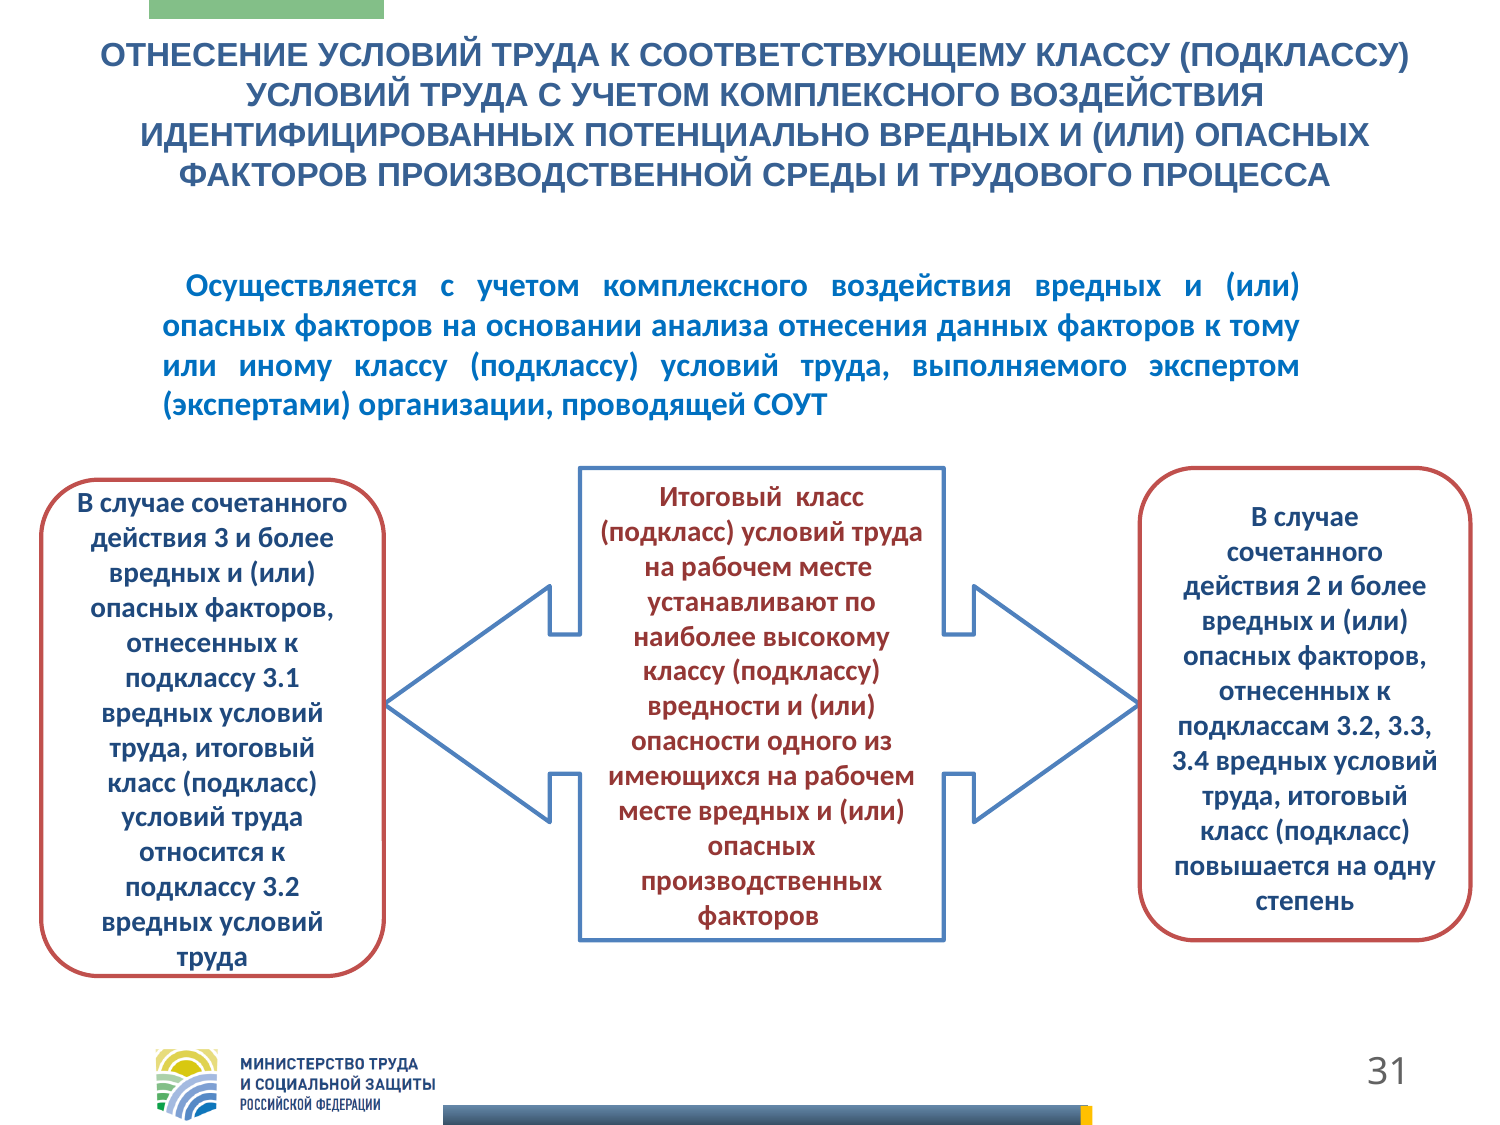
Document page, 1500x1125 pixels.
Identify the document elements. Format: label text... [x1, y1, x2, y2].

picture [147, 1043, 444, 1125]
text_box Итоговый класс (подкласс) условий труда на рабочем месте устанавливают по наиболее высокому классу (подклассу) вредности и (или) опасности одного из имеющихся на рабочем месте вредных и (или) опасных производственных факторов [386, 465, 1137, 943]
slide_number 31 [1340, 1042, 1425, 1103]
text_box В случае сочетанного действия 3 и более вредных и (или) опасных факторов, отнесенных к подклассу 3.1 вредных условий труда, итоговый класс (подкласс) условий труда относится к подклассу 3.2 вредных условий труда [39, 477, 386, 979]
picture [149, 0, 385, 19]
text_box [448, 1105, 1079, 1125]
text_box [1079, 1104, 1094, 1125]
text_box Осуществляется с учетом комплексного воздействия вредных и (или) опасных факторов на основании анализа отнесения данных факторов к тому или иному классу (подклассу) условий труда, выполняемого экспертом (экспертами) организации, проводящей СОУТ [147, 255, 1317, 430]
text_box ОТНЕСЕНИЕ УСЛОВИЙ ТРУДА К СООТВЕТСТВУЮЩЕМУ КЛАССУ (ПОДКЛАССУ) условий труда С УЧЕТОМ КОМПЛЕКСНОГО ВОЗДЕЙСТВИЯ ИДЕНТИФИЦИРОВАННЫХ ПОТЕНЦИАЛЬНО ВРЕДНЫХ И (ИЛИ) ОПАСНЫХ ФАКТОРОВ ПРОИЗВОДСТВЕННОЙ СРЕДЫ И ТРУДОВОГО ПРОЦЕССА [29, 7, 1483, 220]
text_box В случае сочетанного действия 2 и более вредных и (или) опасных факторов, отнесенных к подклассам 3.2, 3.3, 3.4 вредных условий труда, итоговый класс (подкласс) повышается на одну степень [1137, 465, 1473, 943]
